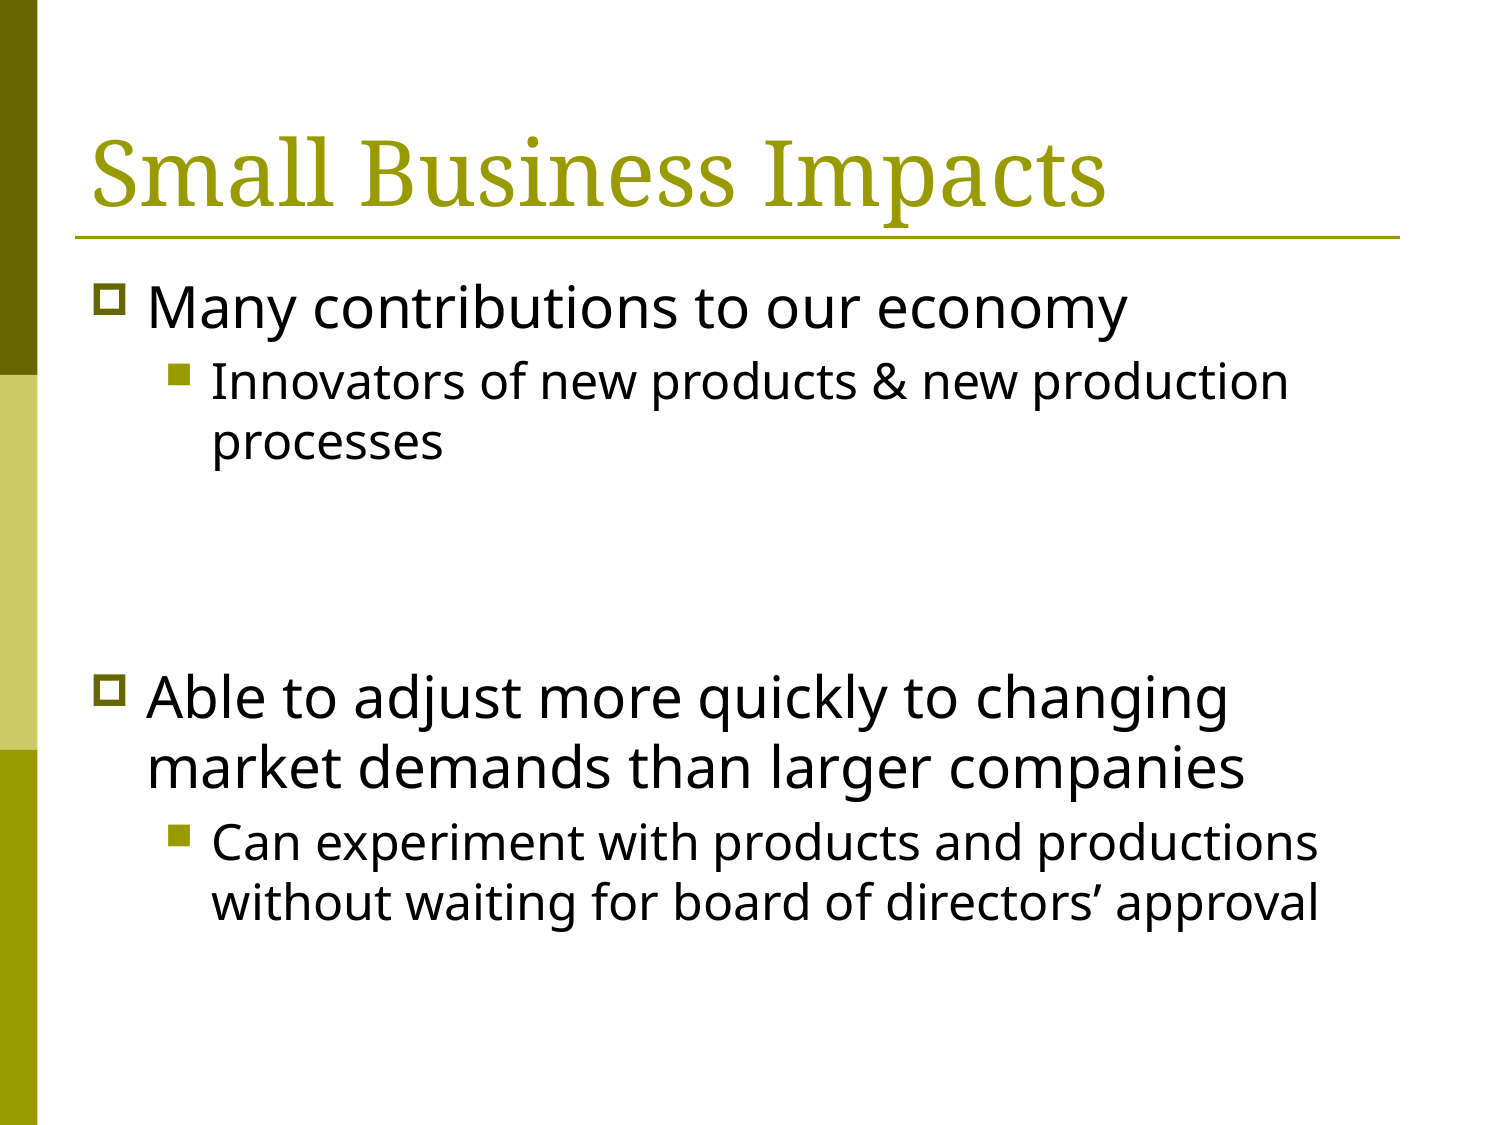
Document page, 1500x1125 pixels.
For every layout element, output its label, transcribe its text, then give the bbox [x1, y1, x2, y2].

list Many contributions to our economy Innovators of new products & new production processes Able to adjust more quickly to changing market demands than larger companies Can experiment with products and productions without waiting for board of directors’ approval [74, 262, 1426, 1006]
title Small Business Impacts [74, 45, 1426, 233]
